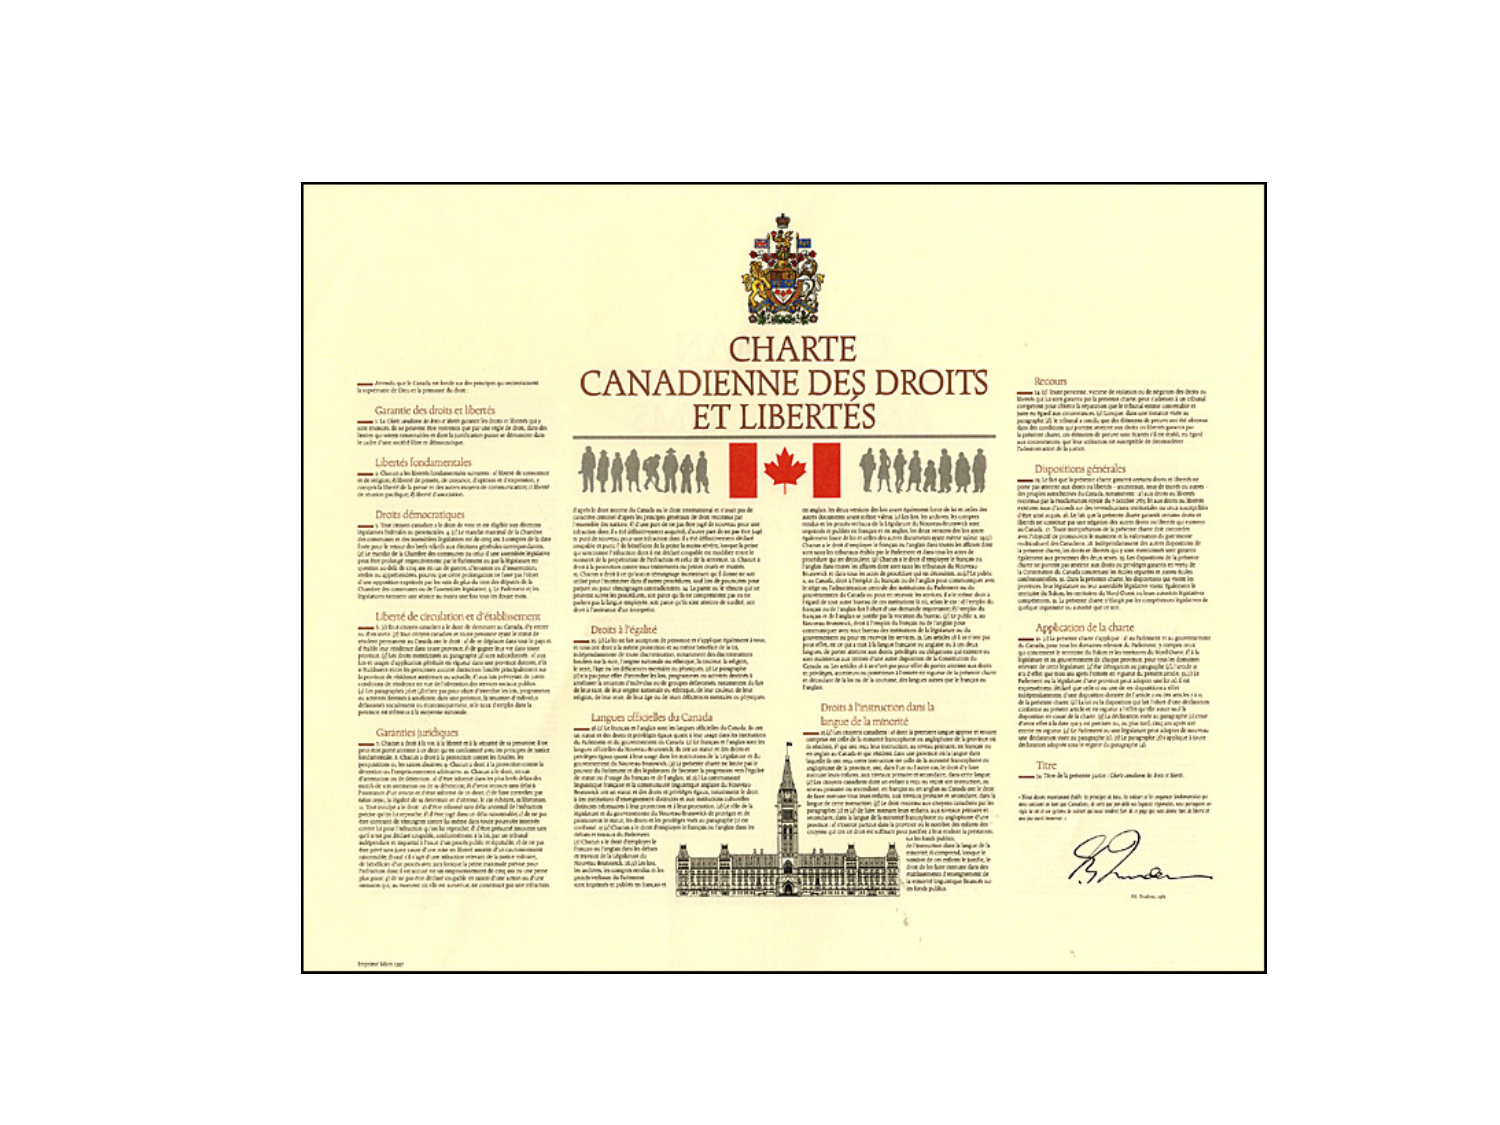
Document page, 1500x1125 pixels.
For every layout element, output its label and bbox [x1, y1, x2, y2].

picture [301, 182, 1267, 974]
